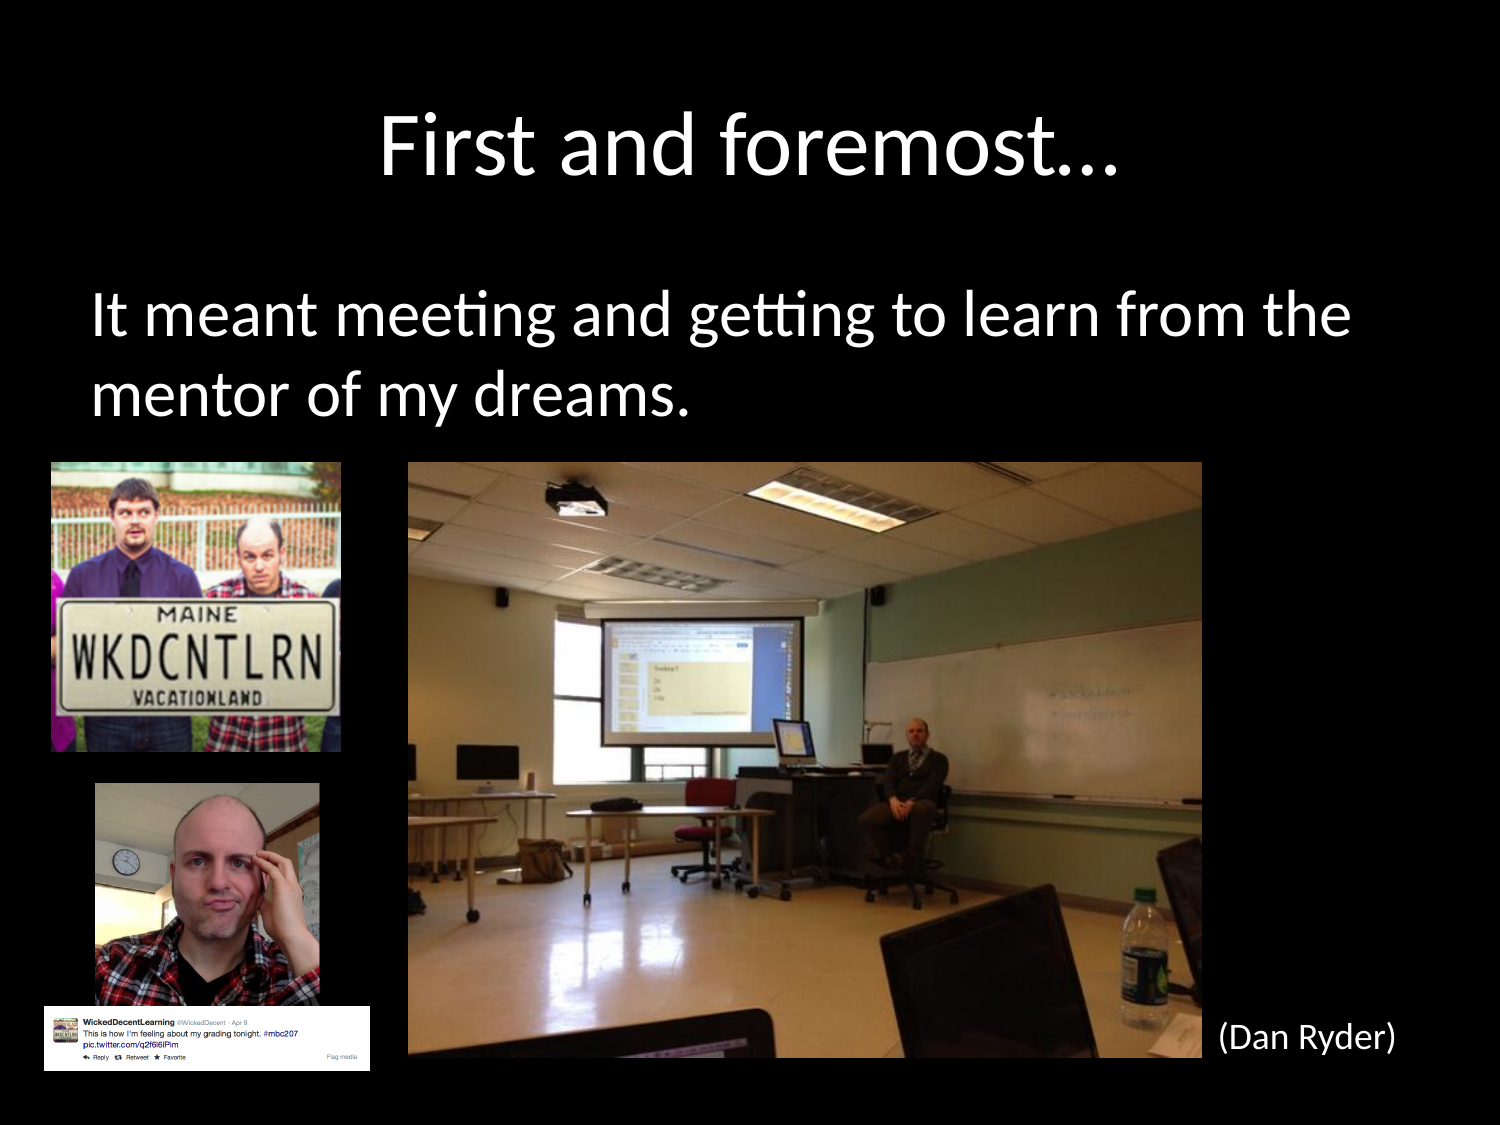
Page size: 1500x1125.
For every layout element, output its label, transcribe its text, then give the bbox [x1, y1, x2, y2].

picture [407, 462, 1203, 1059]
picture [44, 783, 370, 1071]
title First and foremost… [75, 45, 1425, 233]
picture [51, 462, 341, 752]
text_box (Dan Ryder) [1202, 1004, 1500, 1110]
list It meant meeting and getting to learn from the mentor of my dreams. [75, 262, 1425, 1005]
